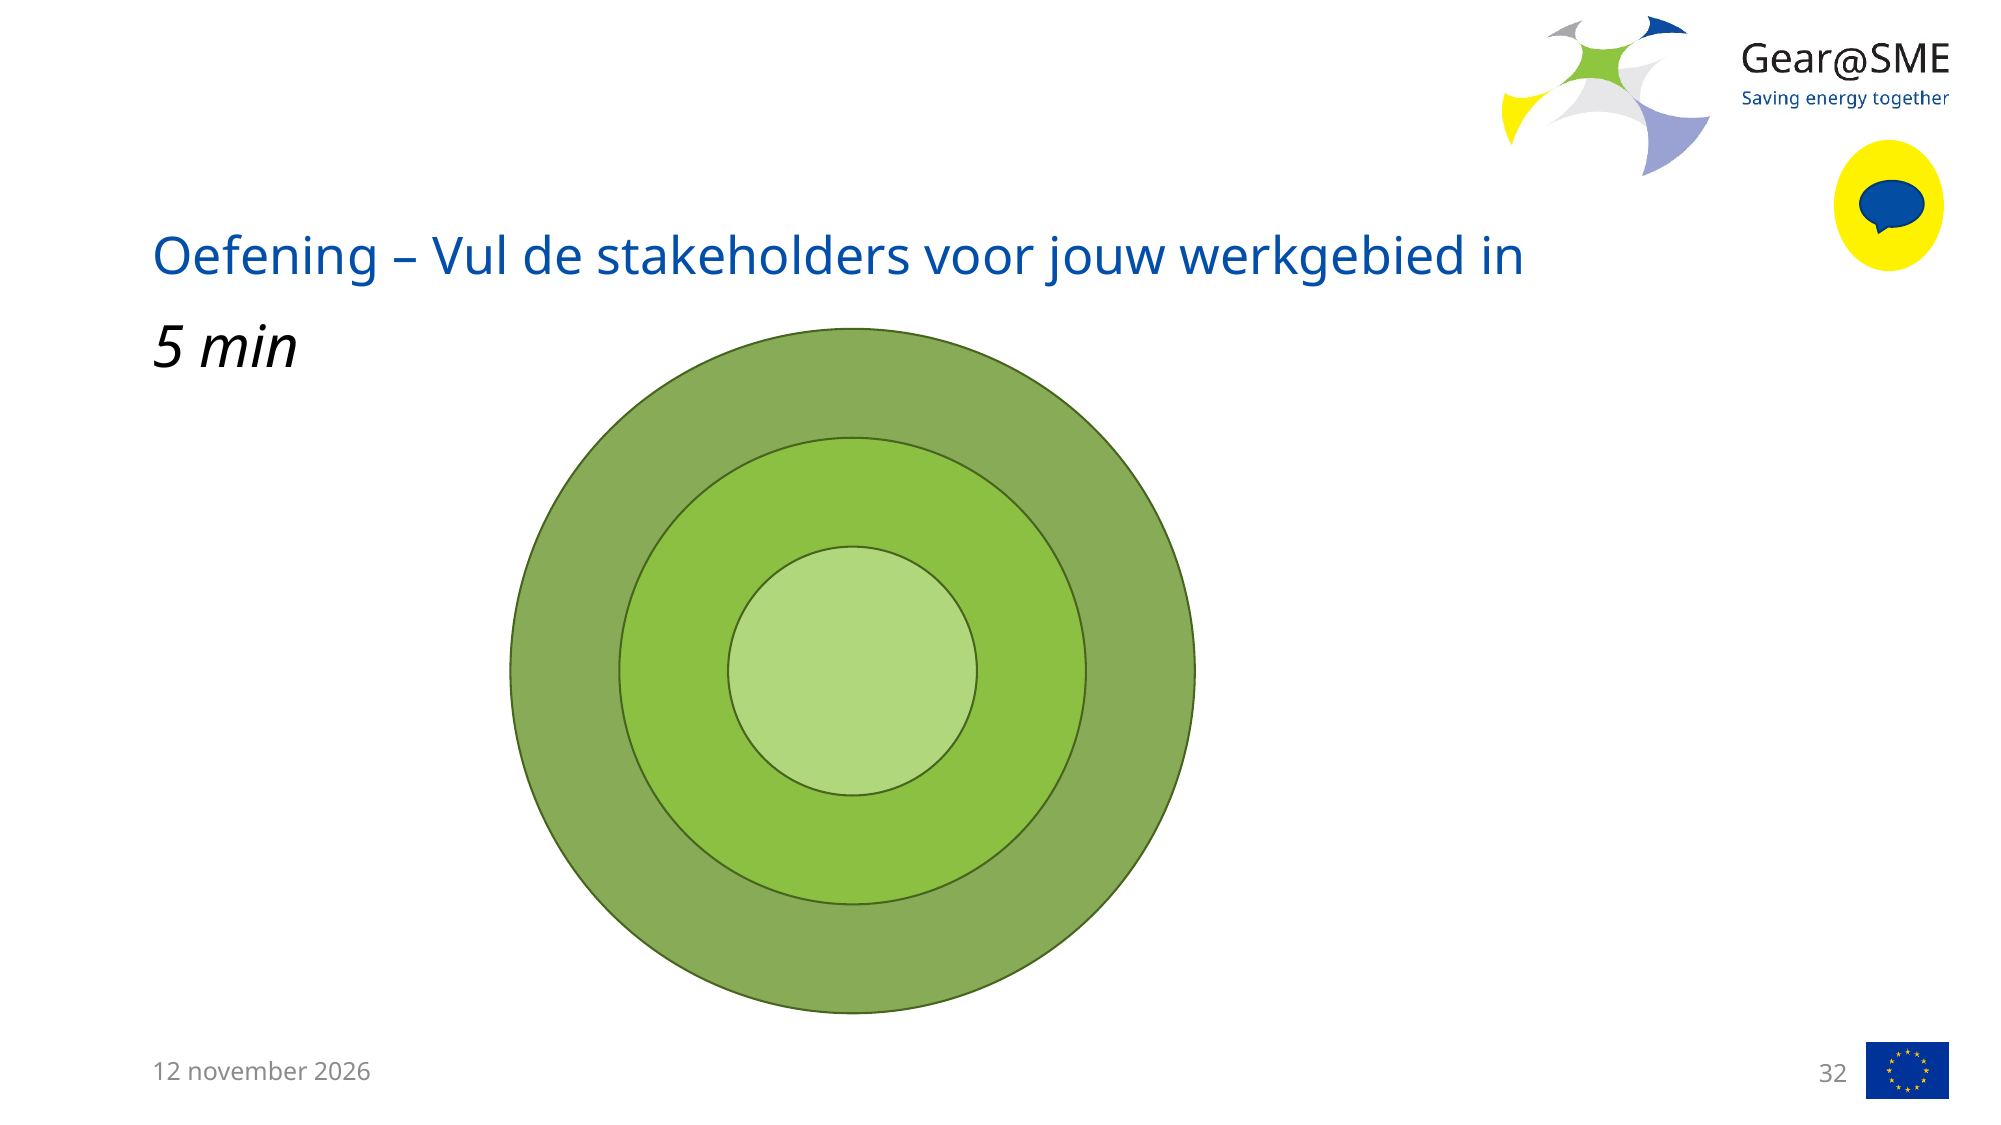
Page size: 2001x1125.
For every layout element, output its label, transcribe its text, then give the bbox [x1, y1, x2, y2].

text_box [510, 328, 1195, 1014]
slide_number 32 [1412, 1044, 1863, 1104]
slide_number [137, 1042, 588, 1103]
picture [1502, 16, 1949, 176]
list 5 min [137, 310, 1863, 1014]
title Oefening – Vul de stakeholders voor jouw werkgebied in [137, 205, 1863, 310]
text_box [1834, 140, 1943, 271]
picture [1866, 1042, 1949, 1099]
